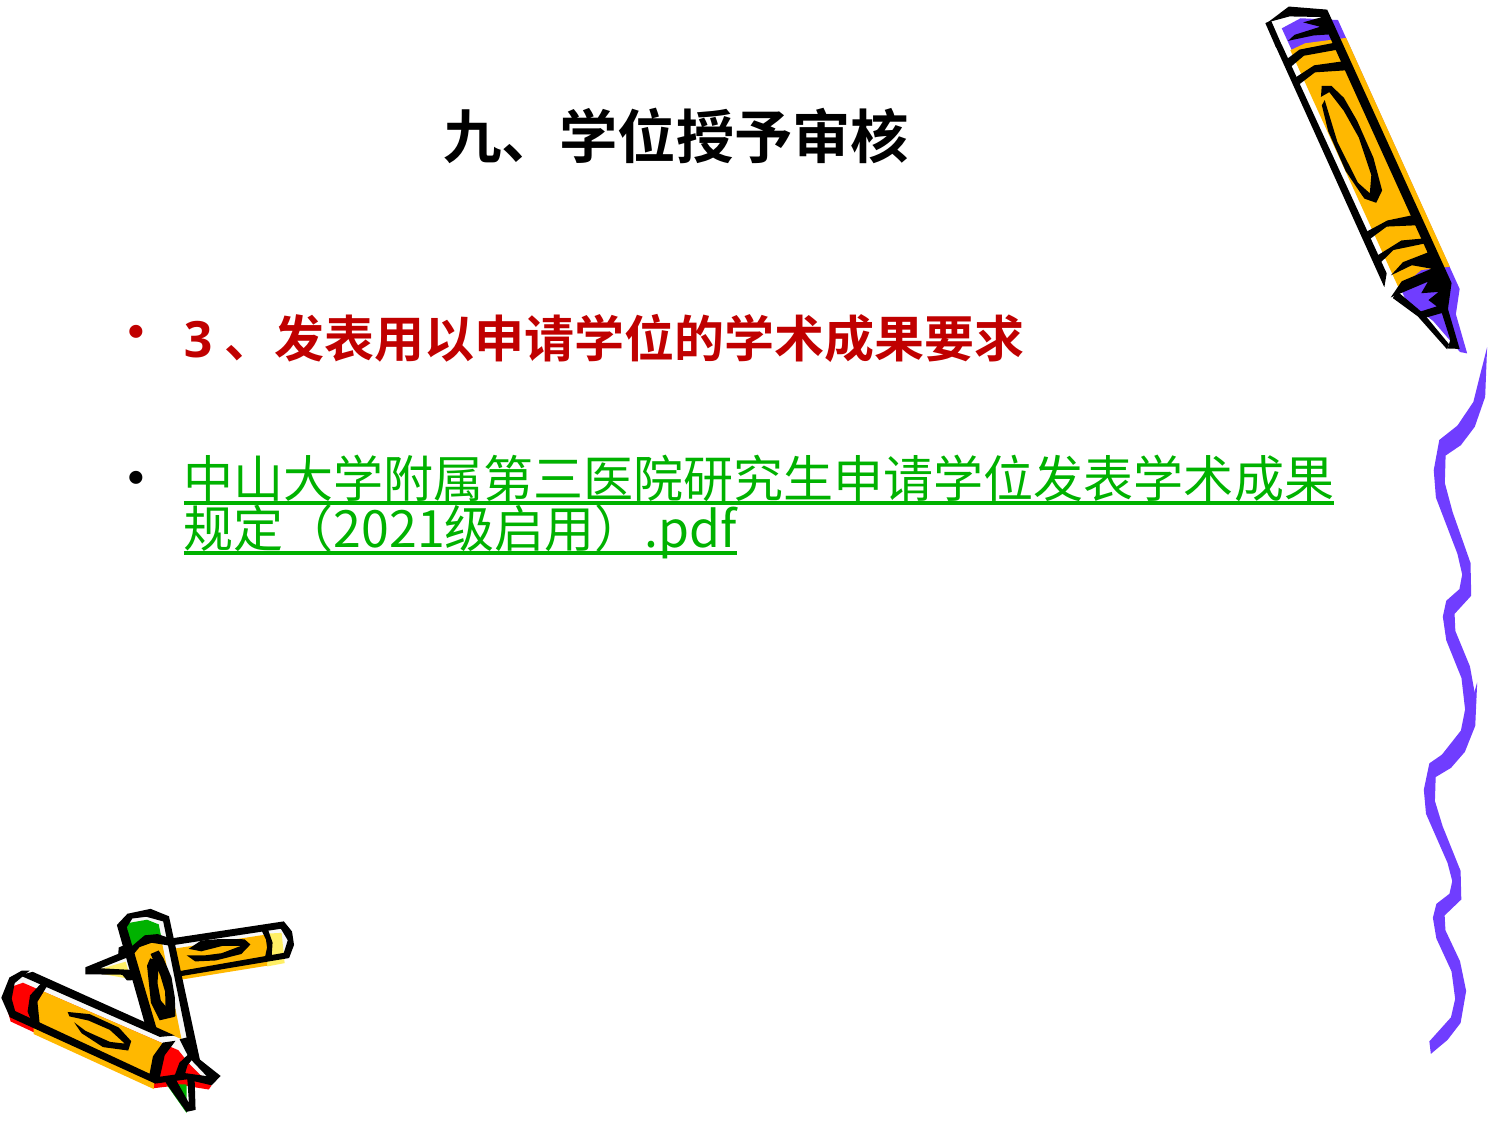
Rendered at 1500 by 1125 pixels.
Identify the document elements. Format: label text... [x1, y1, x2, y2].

list 3、发表用以申请学位的学术成果要求 中山大学附属第三医院研究生申请学位发表学术成果规定（2021级启用）.pdf [112, 299, 1376, 901]
title 九、学位授予审核 [112, 24, 1240, 288]
